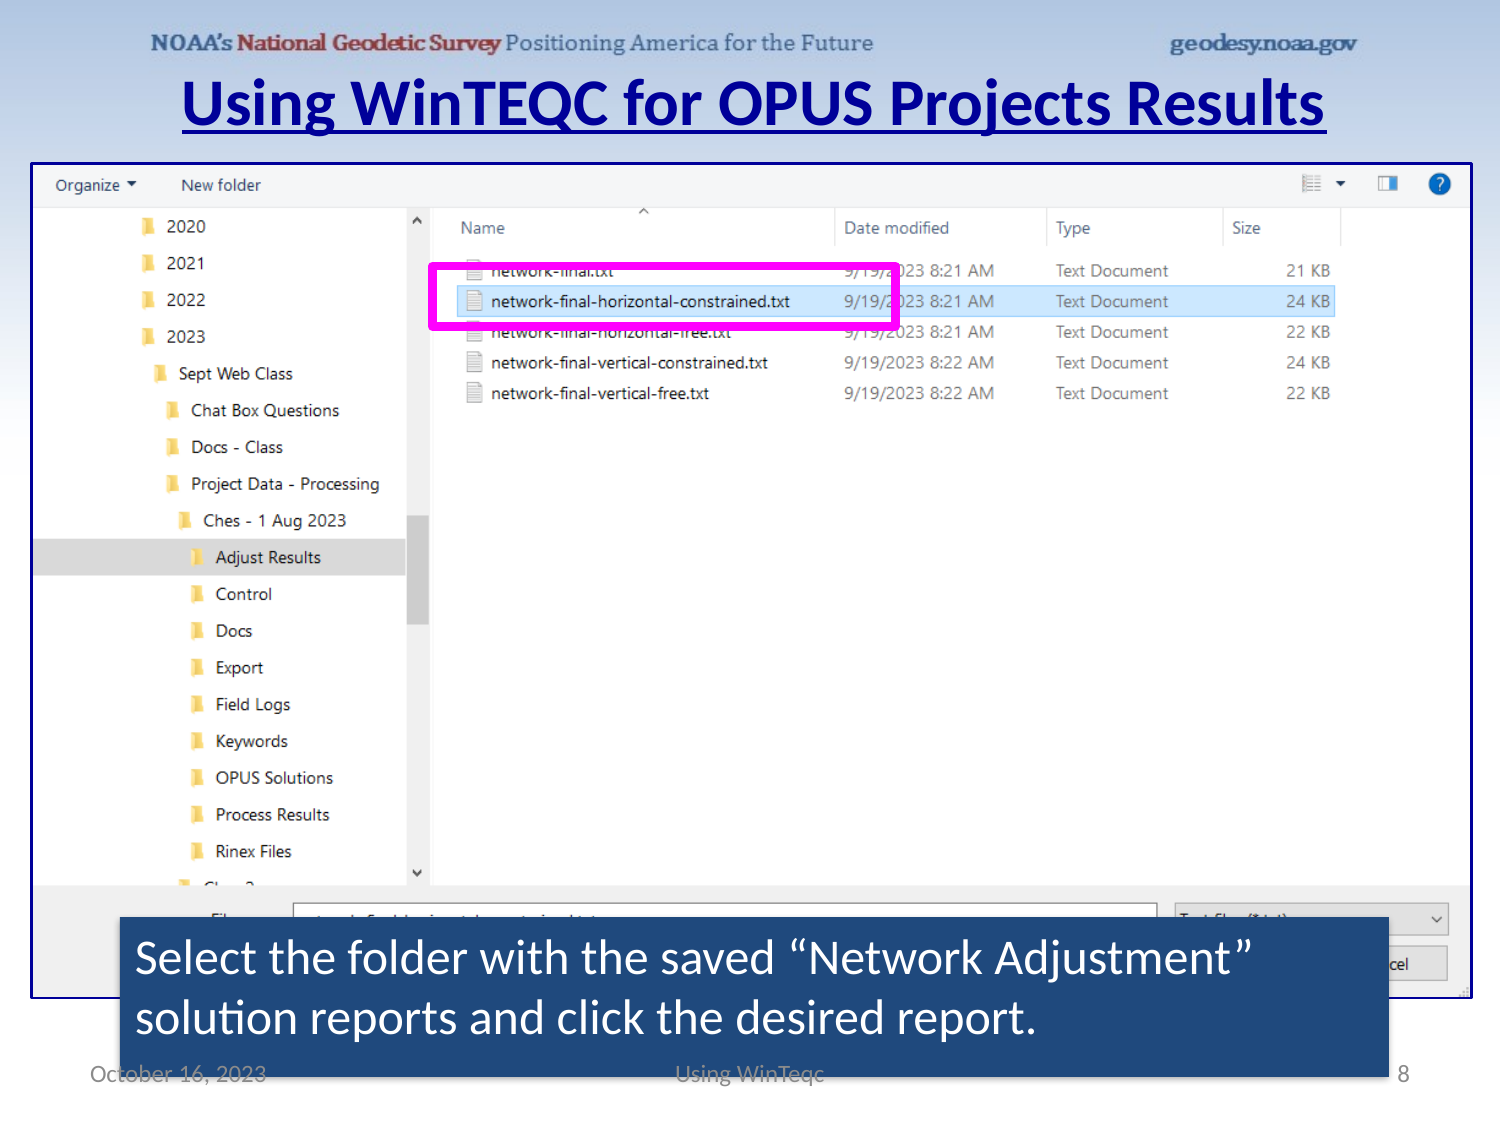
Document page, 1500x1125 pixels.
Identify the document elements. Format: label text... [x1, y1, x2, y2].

slide_number 8 [1074, 1042, 1425, 1103]
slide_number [75, 1042, 425, 1103]
footer Using WinTeqc [512, 1042, 988, 1103]
text_box Select the folder with the saved “Network Adjustment” solution reports and click the desired report. [119, 1006, 1389, 1077]
text_box Using WinTEQC for OPUS Projects Results [62, 46, 1446, 151]
picture [0, 0, 1500, 1125]
